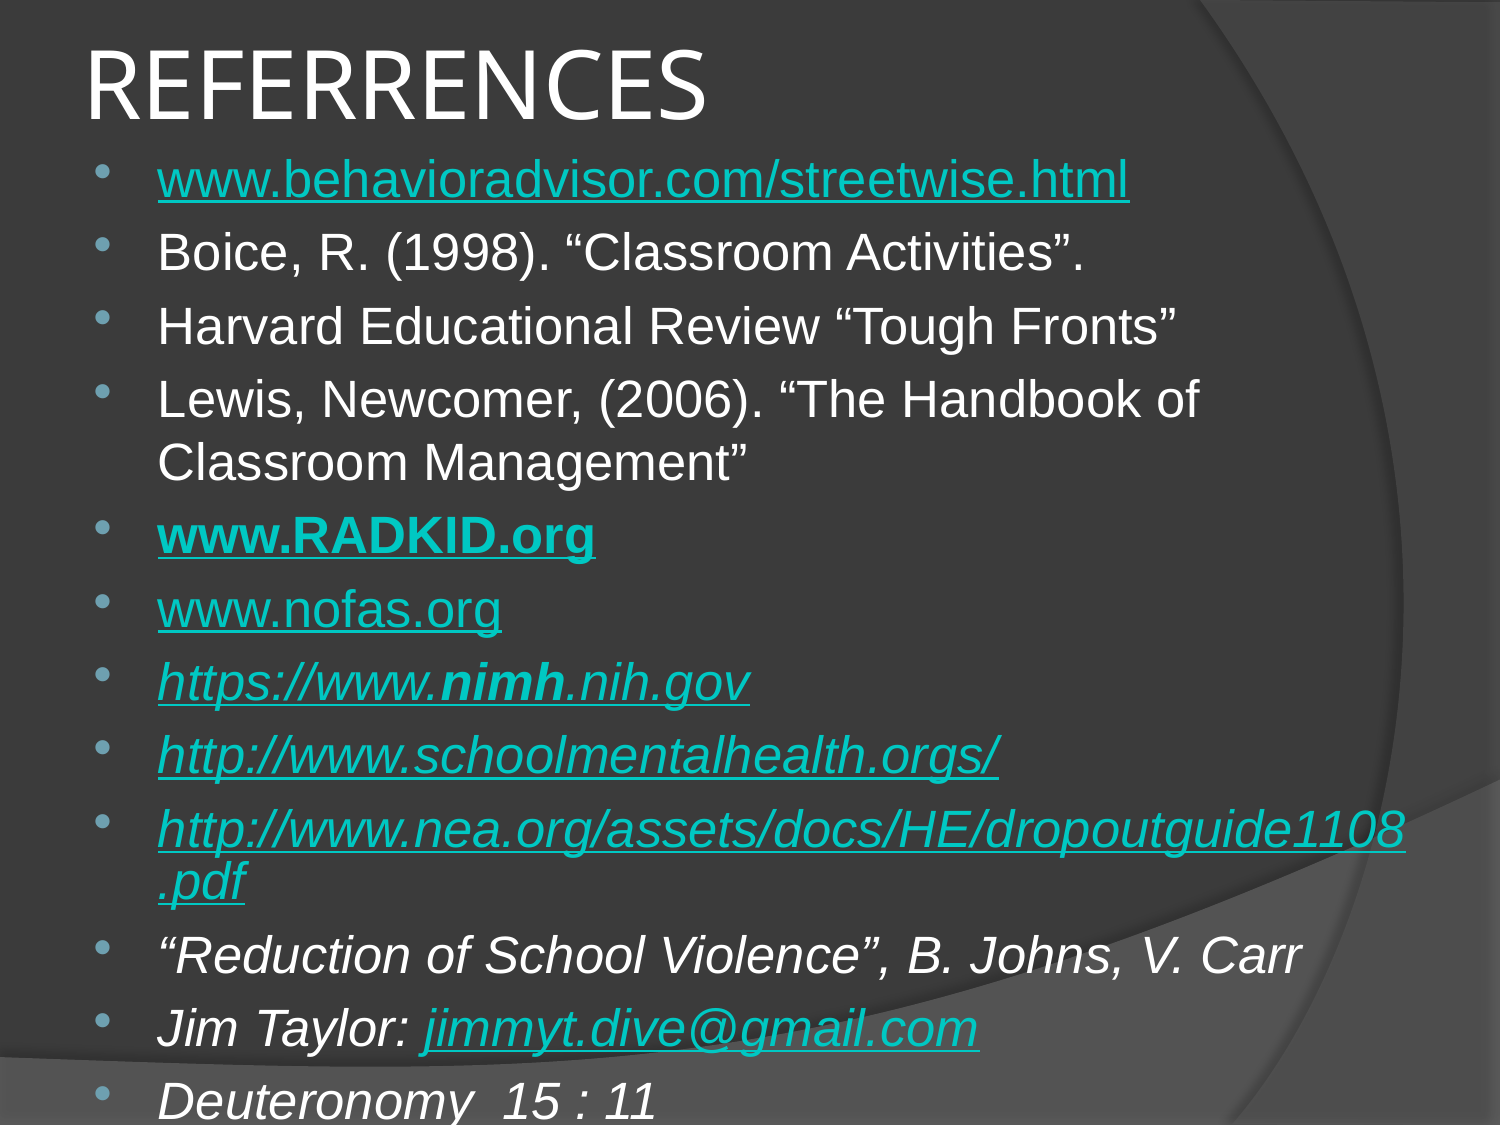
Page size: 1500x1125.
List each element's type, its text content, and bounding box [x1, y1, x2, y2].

title REFERRENCES [75, 0, 1425, 137]
list www.behavioradvisor.com/streetwise.html Boice, R. (1998). “Classroom Activities”. Harvard Educational Review “Tough Fronts” Lewis, Newcomer, (2006). “The Handbook of Classroom Management” www.RADKID.org www.nofas.org https://www.nimh.nih.gov http://www.schoolmentalhealth.orgs/ http://www.nea.org/assets/docs/HE/dropoutguide1108.pdf “Reduction of School Violence”, B. Johns, V. Carr Jim Taylor: jimmyt.dive@gmail.com Deuteronomy 15 : 11 [75, 137, 1425, 1088]
